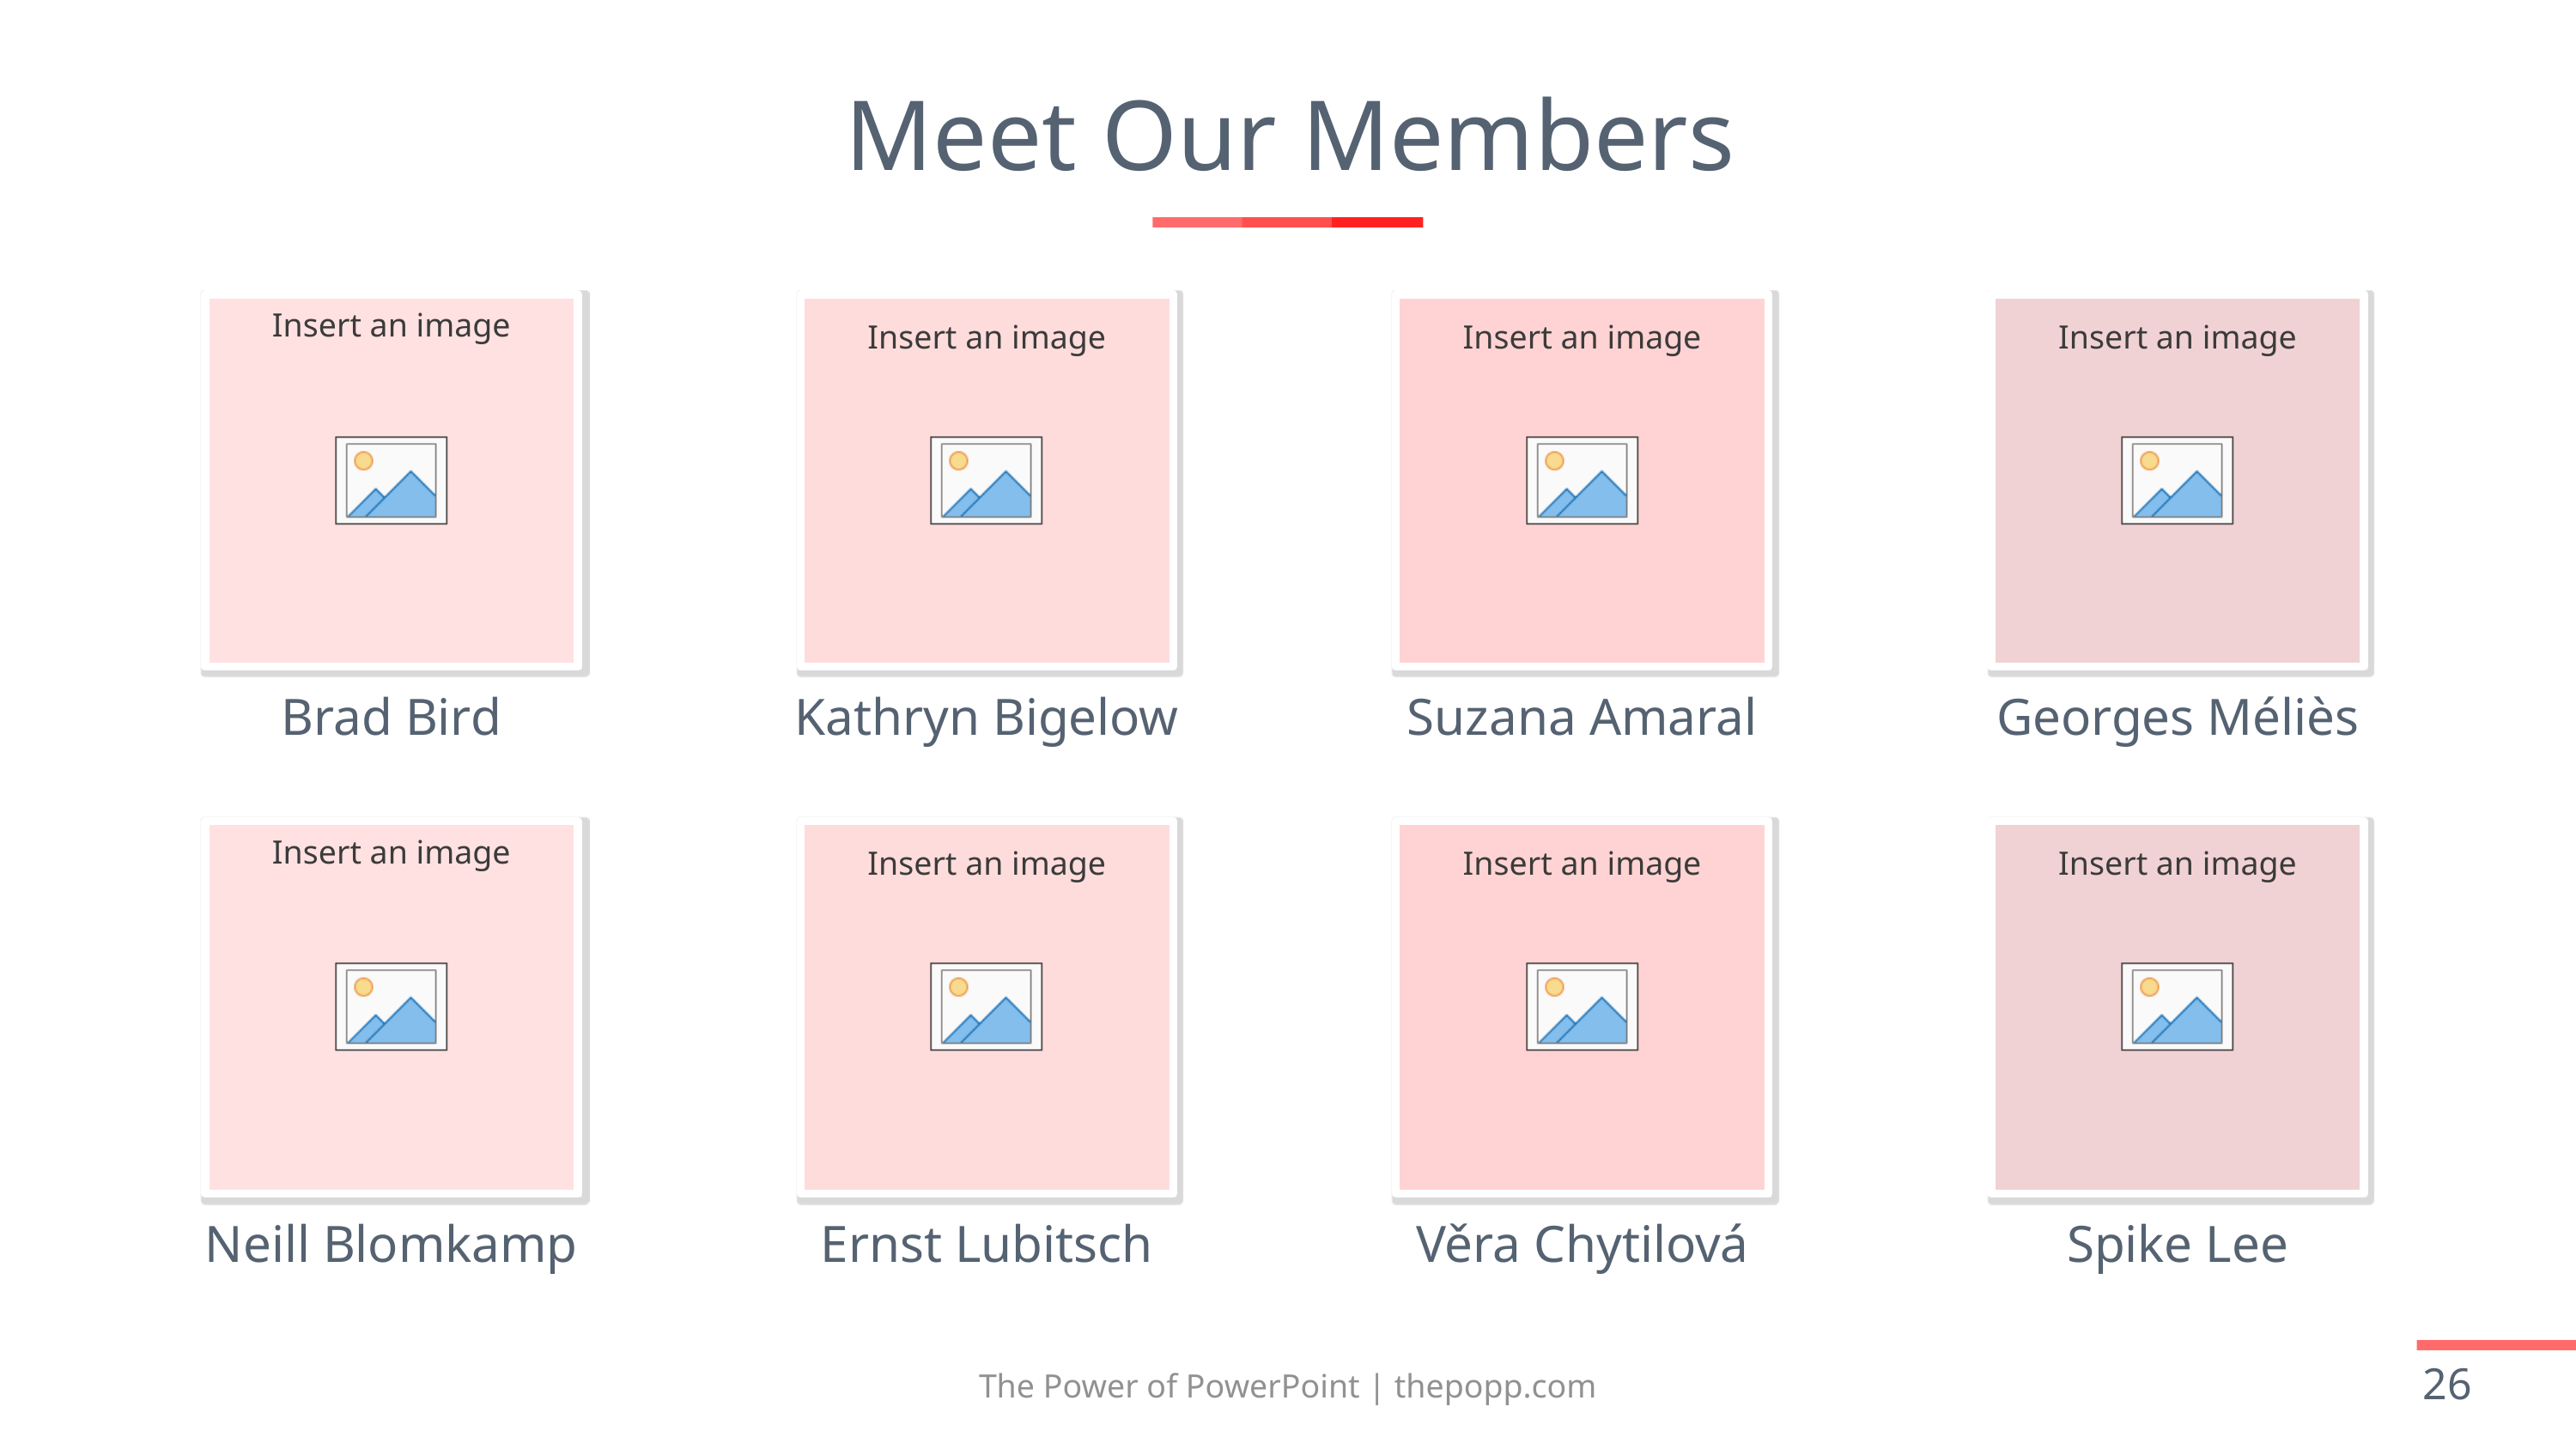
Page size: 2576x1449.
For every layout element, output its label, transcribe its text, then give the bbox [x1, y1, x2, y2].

picture [804, 825, 1170, 1190]
list Brad Bird [131, 663, 652, 768]
picture [209, 825, 574, 1190]
title Meet Our Members [69, 49, 2512, 230]
list Spike Lee [1917, 1189, 2438, 1295]
list Suzana Amaral [1322, 663, 1843, 768]
list Neill Blomkamp [131, 1189, 652, 1295]
picture [804, 298, 1170, 664]
picture [209, 298, 574, 664]
picture [1995, 298, 2360, 664]
list Věra Chytilová [1322, 1189, 1843, 1295]
slide_number 26 [2409, 1351, 2576, 1421]
picture [1995, 825, 2360, 1190]
list Georges Méliès [1917, 663, 2438, 768]
picture [1400, 825, 1765, 1190]
footer The Power of PowerPoint | thepopp.com [853, 1349, 1723, 1427]
picture [1400, 298, 1765, 664]
list Kathryn Bigelow [726, 663, 1247, 768]
list Ernst Lubitsch [726, 1189, 1247, 1295]
